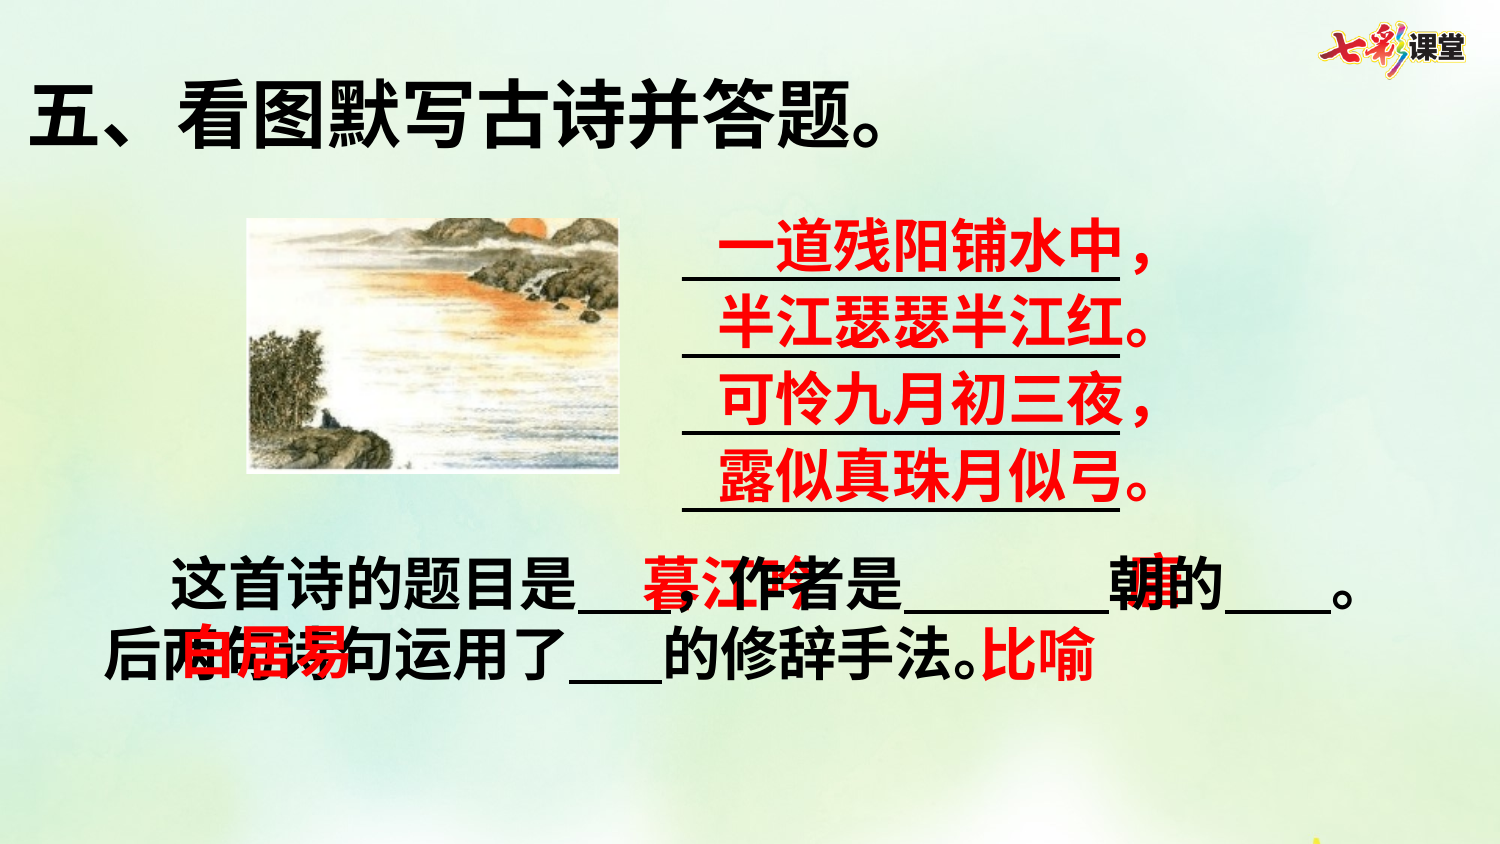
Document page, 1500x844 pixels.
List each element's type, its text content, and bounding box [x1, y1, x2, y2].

text_box 白居易 [163, 607, 412, 693]
text_box 五、看图默写古诗并答题。 [11, 59, 1295, 165]
text_box 一道残阳铺水中， 半江瑟瑟半江红。 可怜九月初三夜， 露似真珠月似弓。 [702, 194, 1282, 517]
text_box 这首诗的题目是 ，作者是 朝的 。后两句诗句运用了 的修辞手法。 [88, 540, 1455, 695]
picture [0, 0, 1500, 844]
text_box 比喻 [964, 610, 1126, 696]
text_box _________________ _________________ _________________ _________________ [667, 199, 1270, 523]
